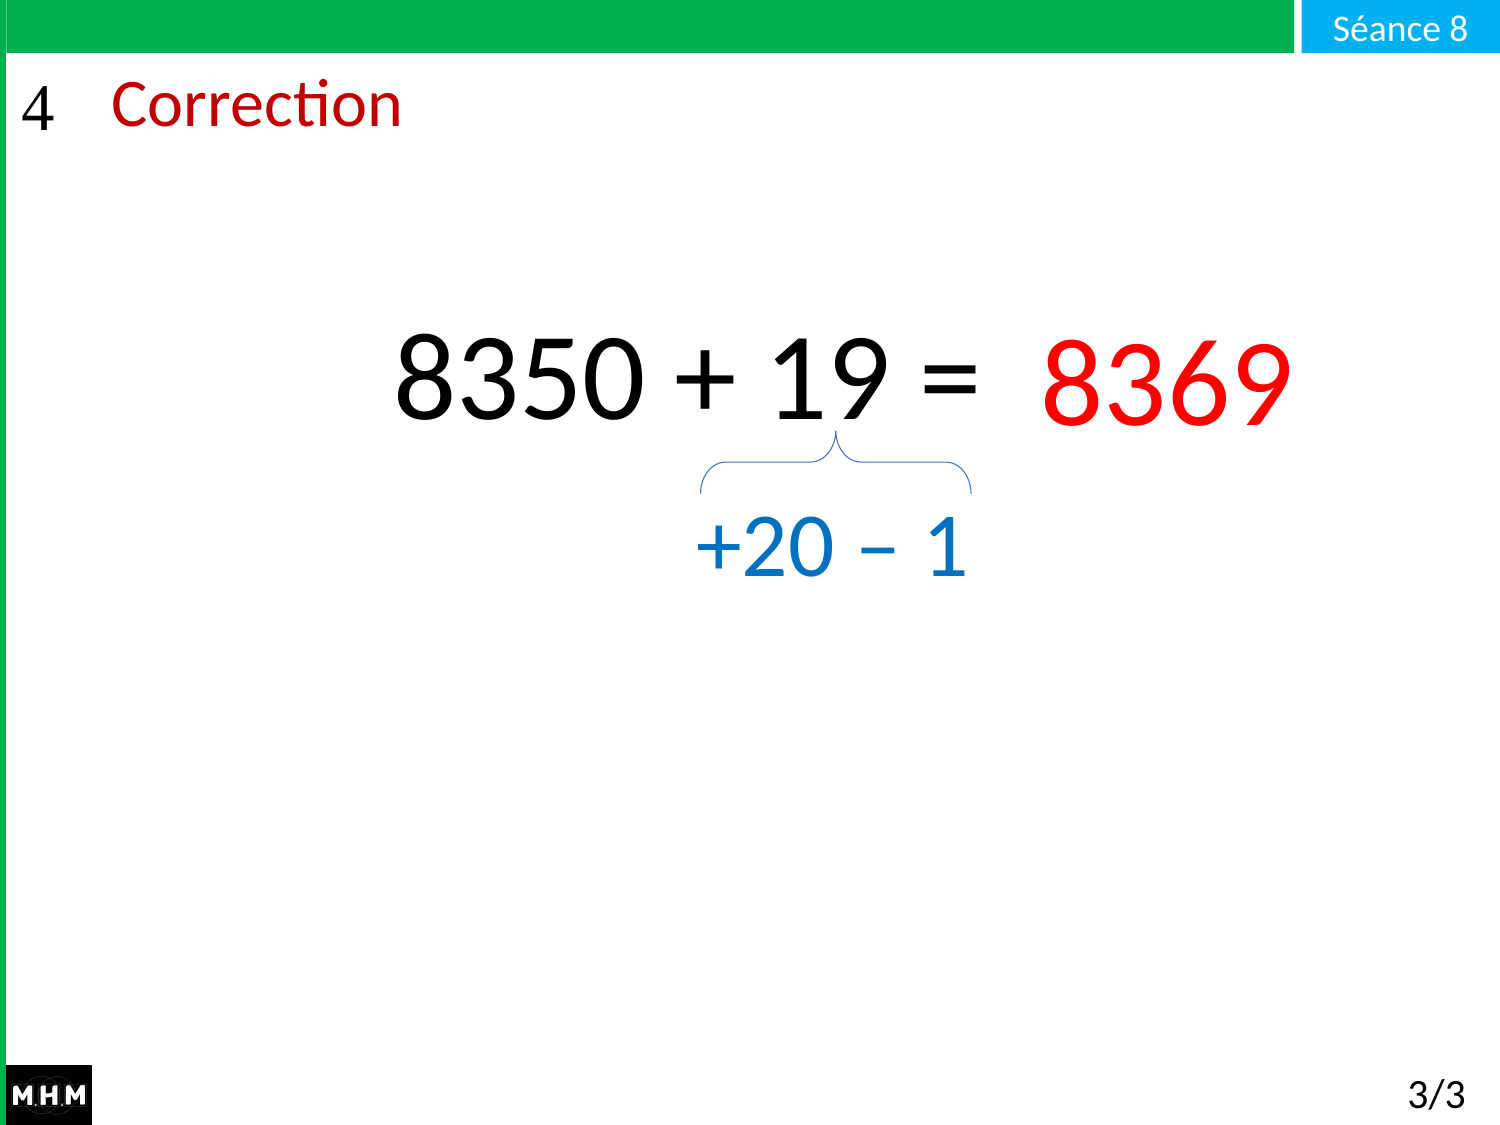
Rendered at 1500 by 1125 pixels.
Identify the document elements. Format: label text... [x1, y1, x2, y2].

list 3/3 [1373, 1064, 1500, 1125]
text_box [700, 430, 972, 494]
text_box 8369 [1001, 292, 1333, 458]
text_box +20 – 1 [681, 476, 1481, 602]
picture [6, 1065, 92, 1125]
text_box 8350 + 19 = [378, 287, 1179, 452]
title Correction [96, 60, 1391, 150]
